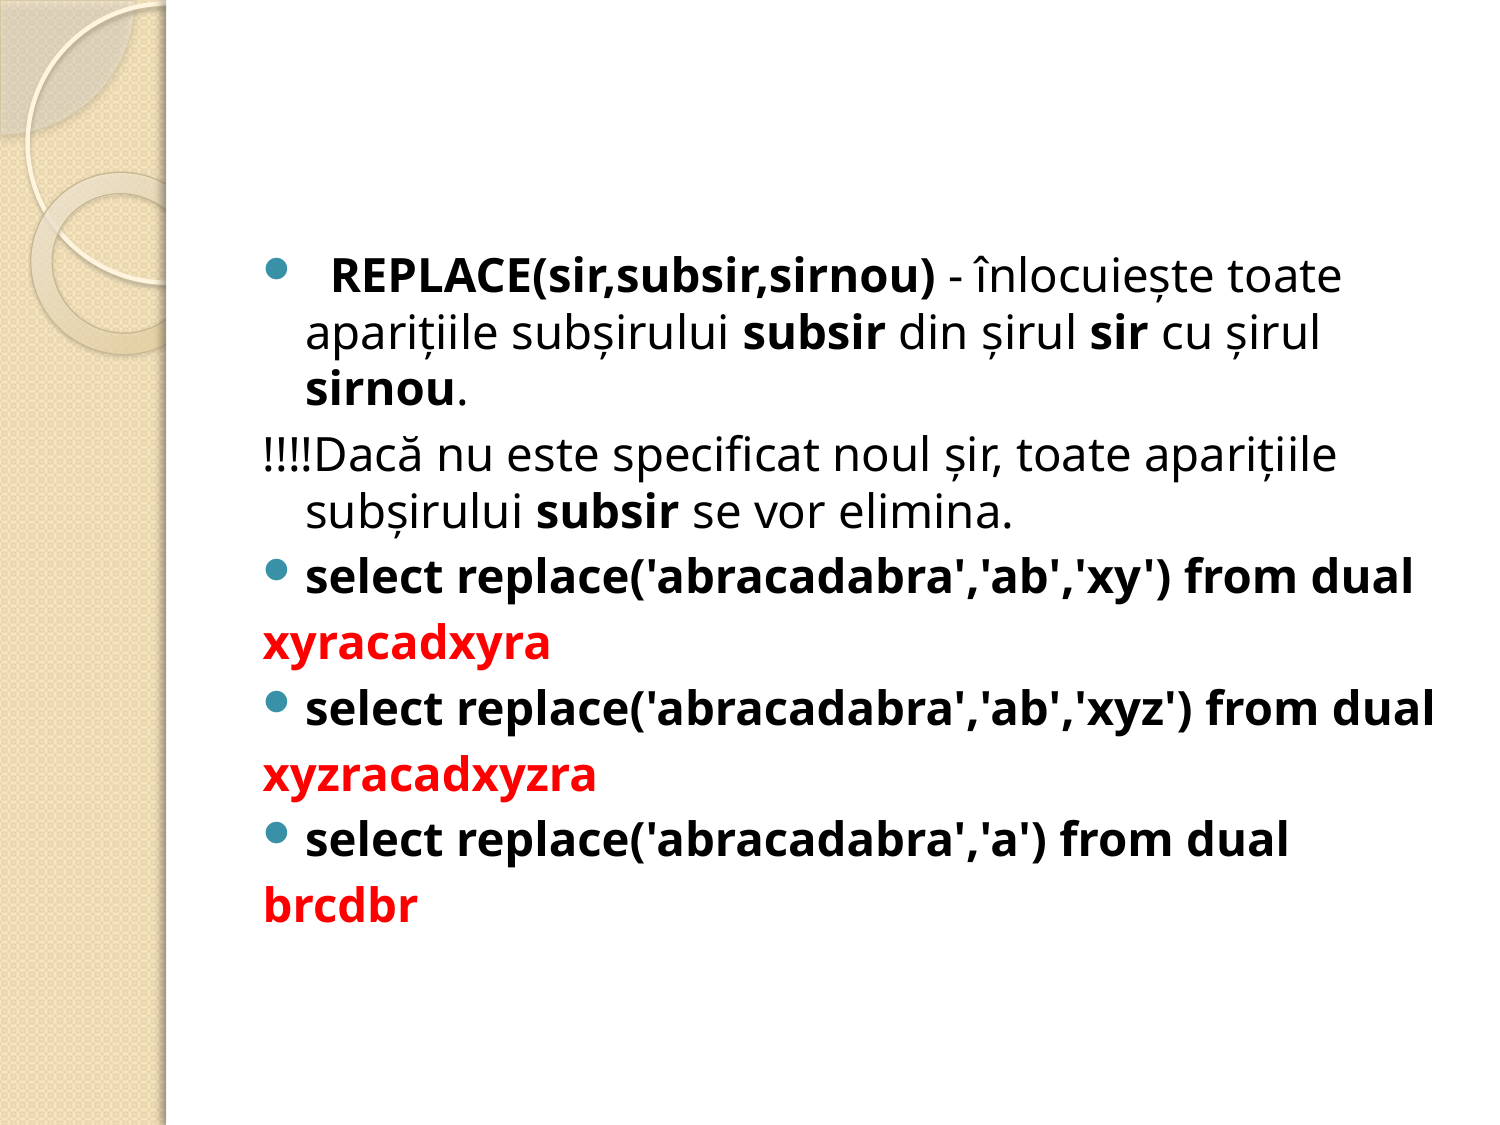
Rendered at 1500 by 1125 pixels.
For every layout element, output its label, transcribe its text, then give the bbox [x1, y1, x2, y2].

list REPLACE(sir,subsir,sirnou) - înlocuieşte toate apariţiile subşirului subsir din şirul sir cu şirul sirnou. !!!!Dacă nu este specificat noul şir, toate apariţiile subşirului subsir se vor elimina. select replace('abracadabra','ab','xy') from dual xyracadxyra select replace('abracadabra','ab','xyz') from dual xyzracadxyzra select replace('abracadabra','a') from dual brcdbr [235, 237, 1466, 1025]
